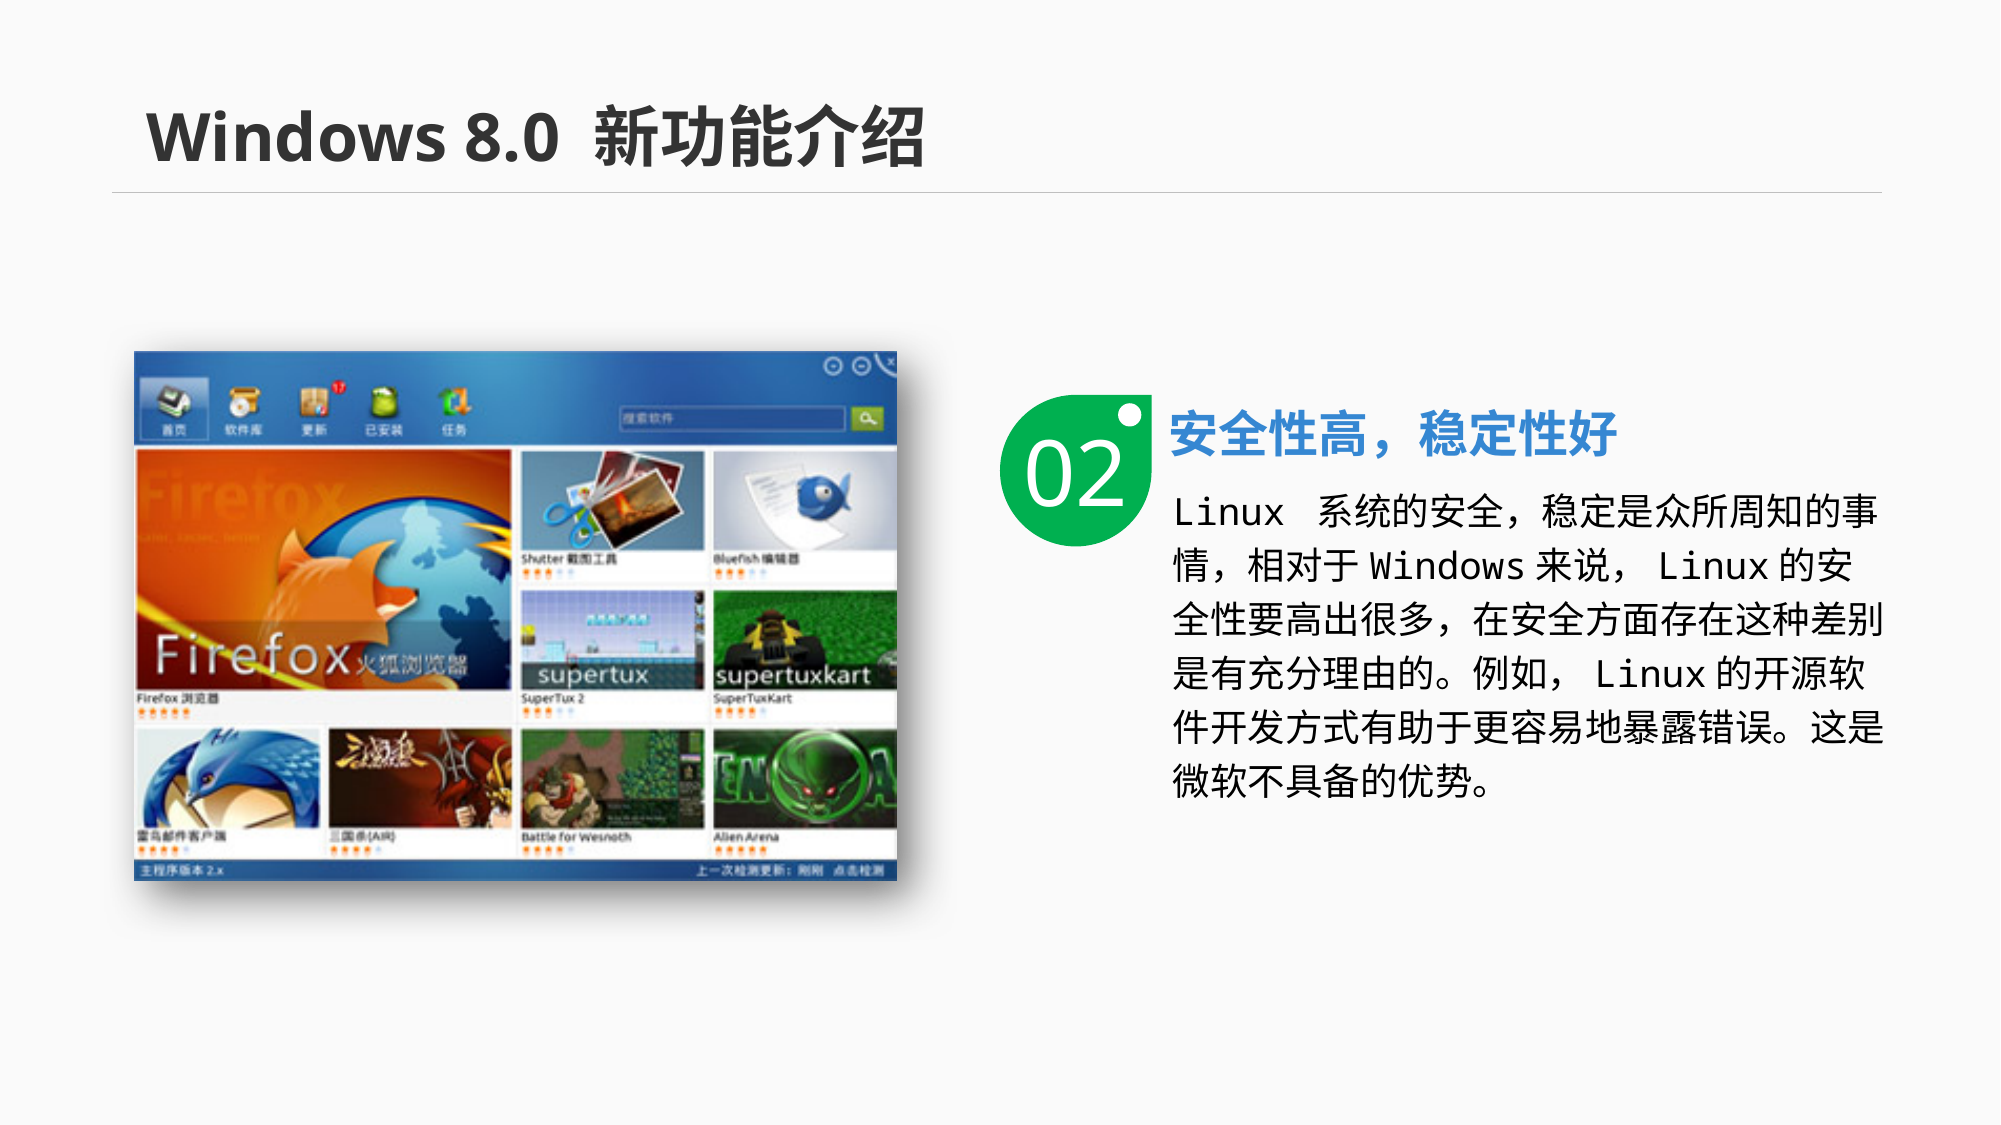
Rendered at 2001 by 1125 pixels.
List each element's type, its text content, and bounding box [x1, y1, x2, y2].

text_box Linux 系统的安全，稳定是众所周知的事情，相对于Windows来说，Linux的安全性要高出很多，在安全方面存在这种差别是有充分理由的。例如，Linux的开源软件开发方式有助于更容易地暴露错误。这是微软不具备的优势。 [1158, 471, 1904, 811]
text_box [999, 394, 1152, 547]
picture [134, 351, 897, 881]
text_box 安全性高，稳定性好 [1153, 394, 1634, 470]
